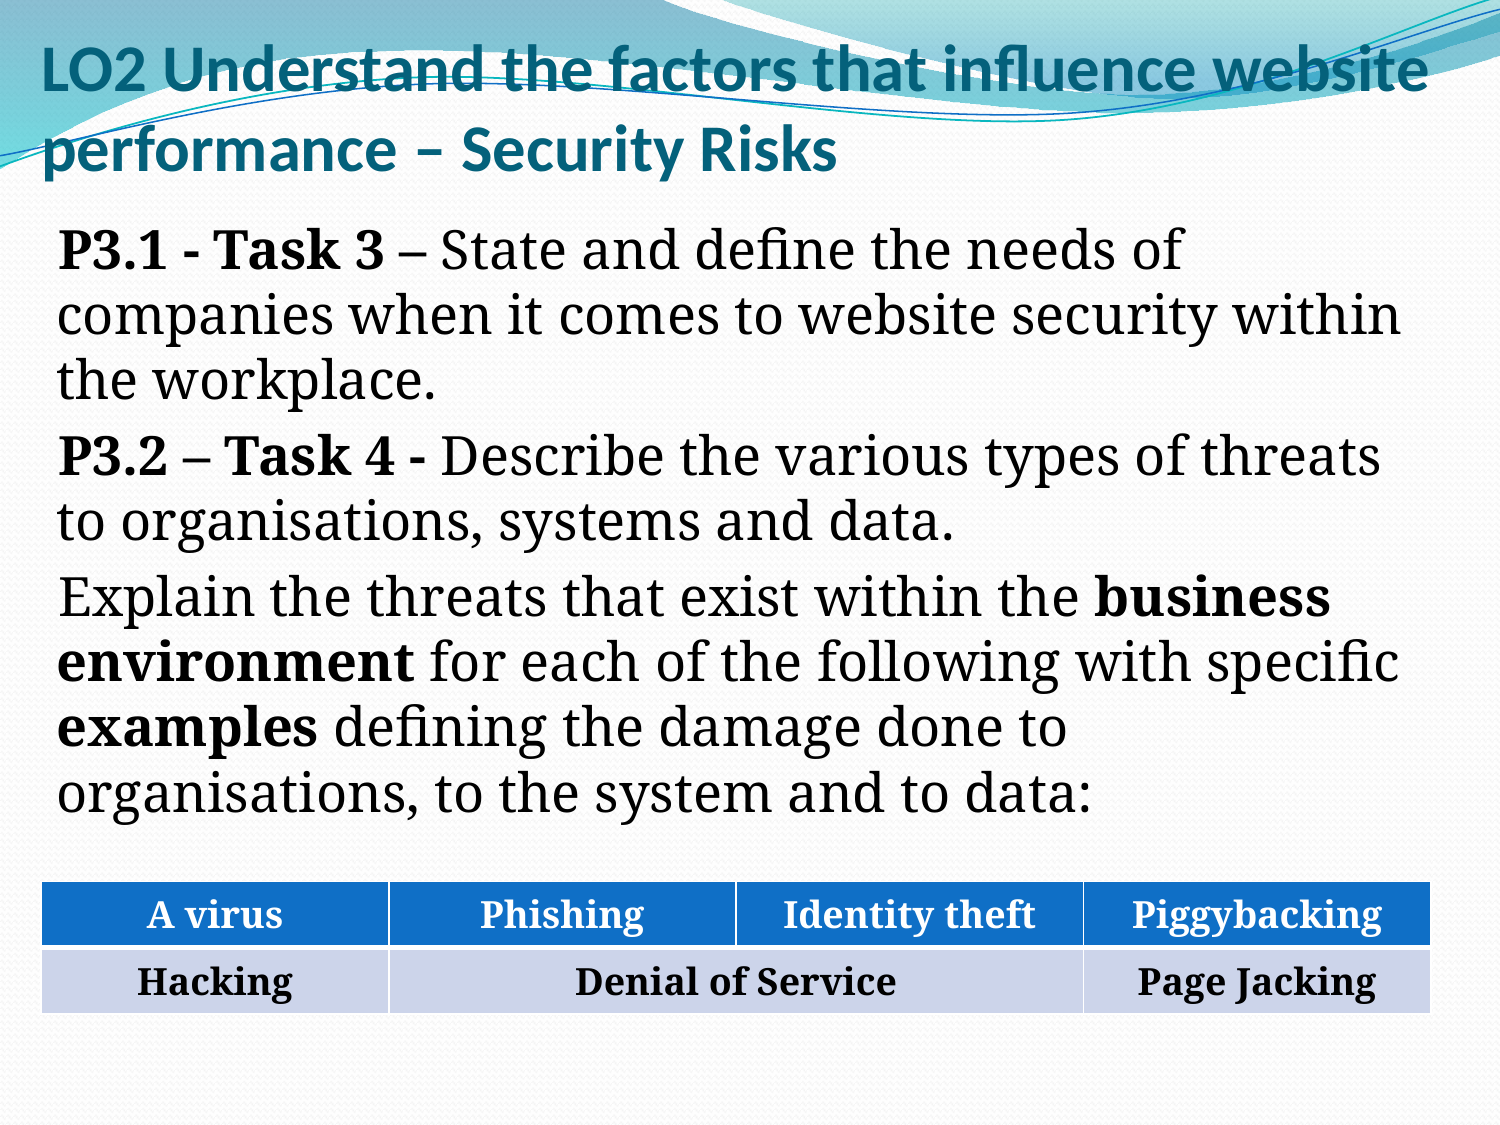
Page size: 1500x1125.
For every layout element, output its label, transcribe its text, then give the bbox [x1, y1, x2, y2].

table_cell Page Jacking [1084, 950, 1430, 1013]
table_header Phishing [390, 882, 735, 945]
title LO2 Understand the factors that influence website performance – Security Risks [41, 30, 1459, 185]
table_header A virus [42, 882, 388, 945]
table_cell Denial of Service [390, 950, 1083, 1013]
list P3.1 - Task 3 – State and define the needs of companies when it comes to website security within the workplace. P3.2 – Task 4 - Describe the various types of threats to organisations, systems and data. Explain the threats that exist within the business environment for each of the following with specific examples defining the damage done to organisations, to the system and to data: [41, 208, 1459, 1012]
table_header Piggybacking [1084, 882, 1430, 945]
table_cell Hacking [42, 950, 388, 1013]
table_header Identity theft [737, 882, 1083, 945]
